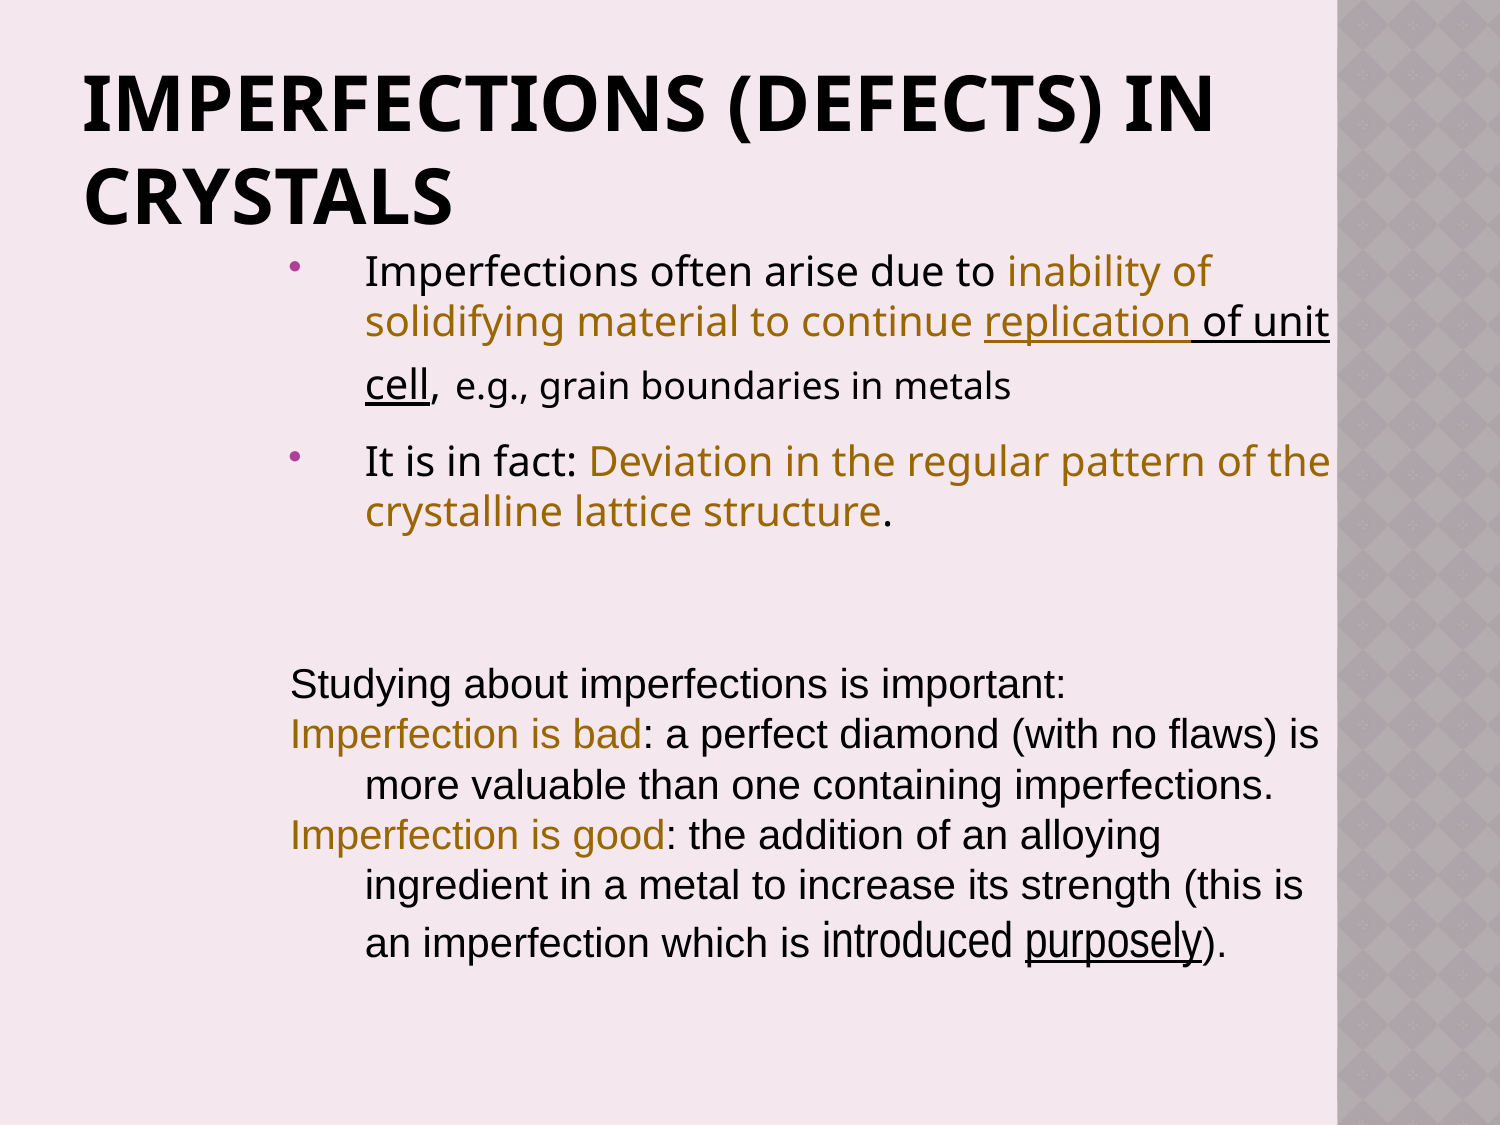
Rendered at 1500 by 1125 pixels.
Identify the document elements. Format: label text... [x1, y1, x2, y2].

list Imperfections often arise due to inability of solidifying material to continue replication of unit cell, e.g., grain boundaries in metals It is in fact: Deviation in the regular pattern of the crystalline lattice structure. [275, 237, 1350, 975]
text_box Studying about imperfections is important: Imperfection is bad: a perfect diamond (with no flaws) is more valuable than one containing imperfections. Imperfection is good: the addition of an alloying ingredient in a metal to increase its strength (this is an imperfection which is introduced purposely). [274, 649, 1338, 1025]
title Imperfections (Defects) in Crystals [75, 52, 1263, 240]
